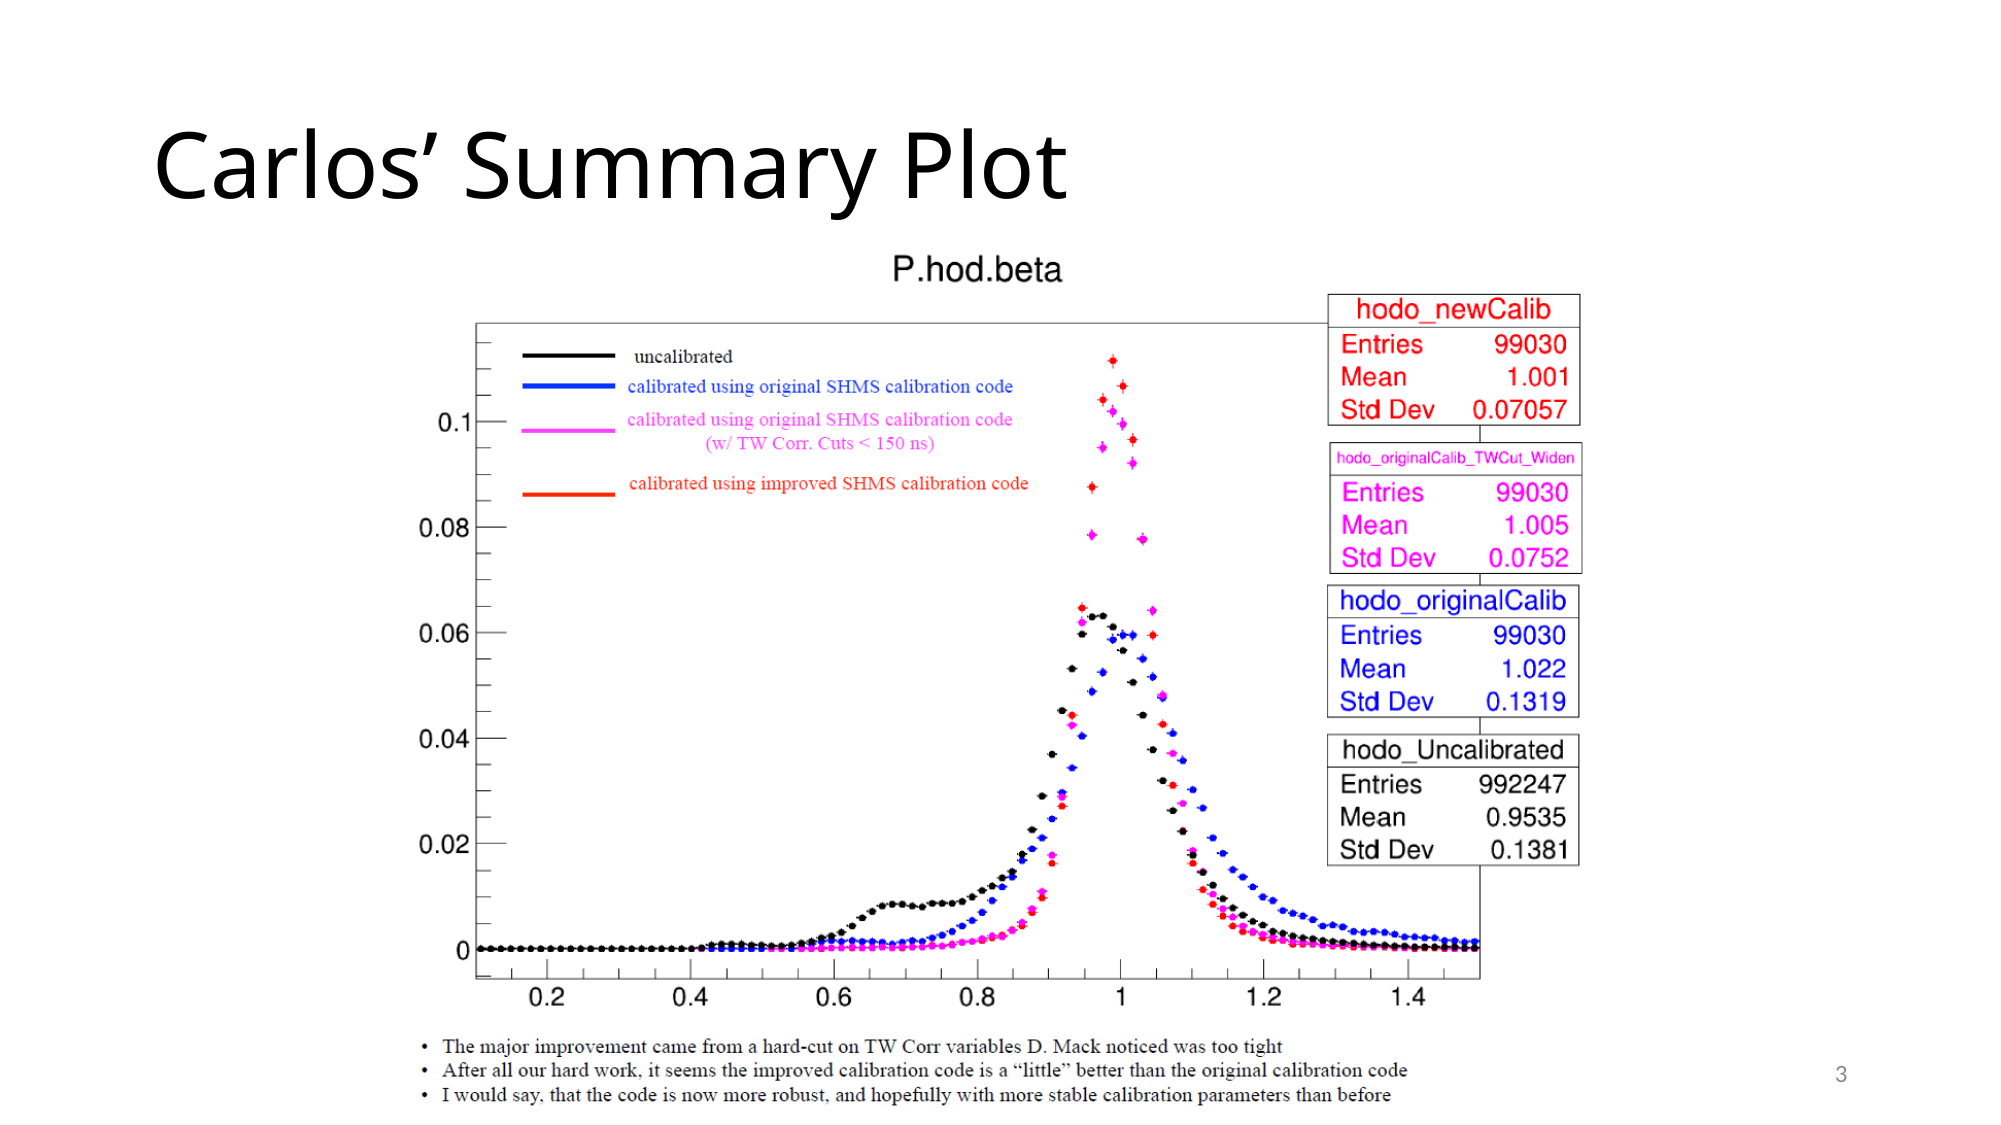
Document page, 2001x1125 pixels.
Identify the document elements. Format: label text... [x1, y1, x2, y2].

picture [401, 231, 1599, 1125]
title Carlos’ Summary Plot [137, 59, 1863, 278]
slide_number 3 [1599, 1042, 1863, 1103]
